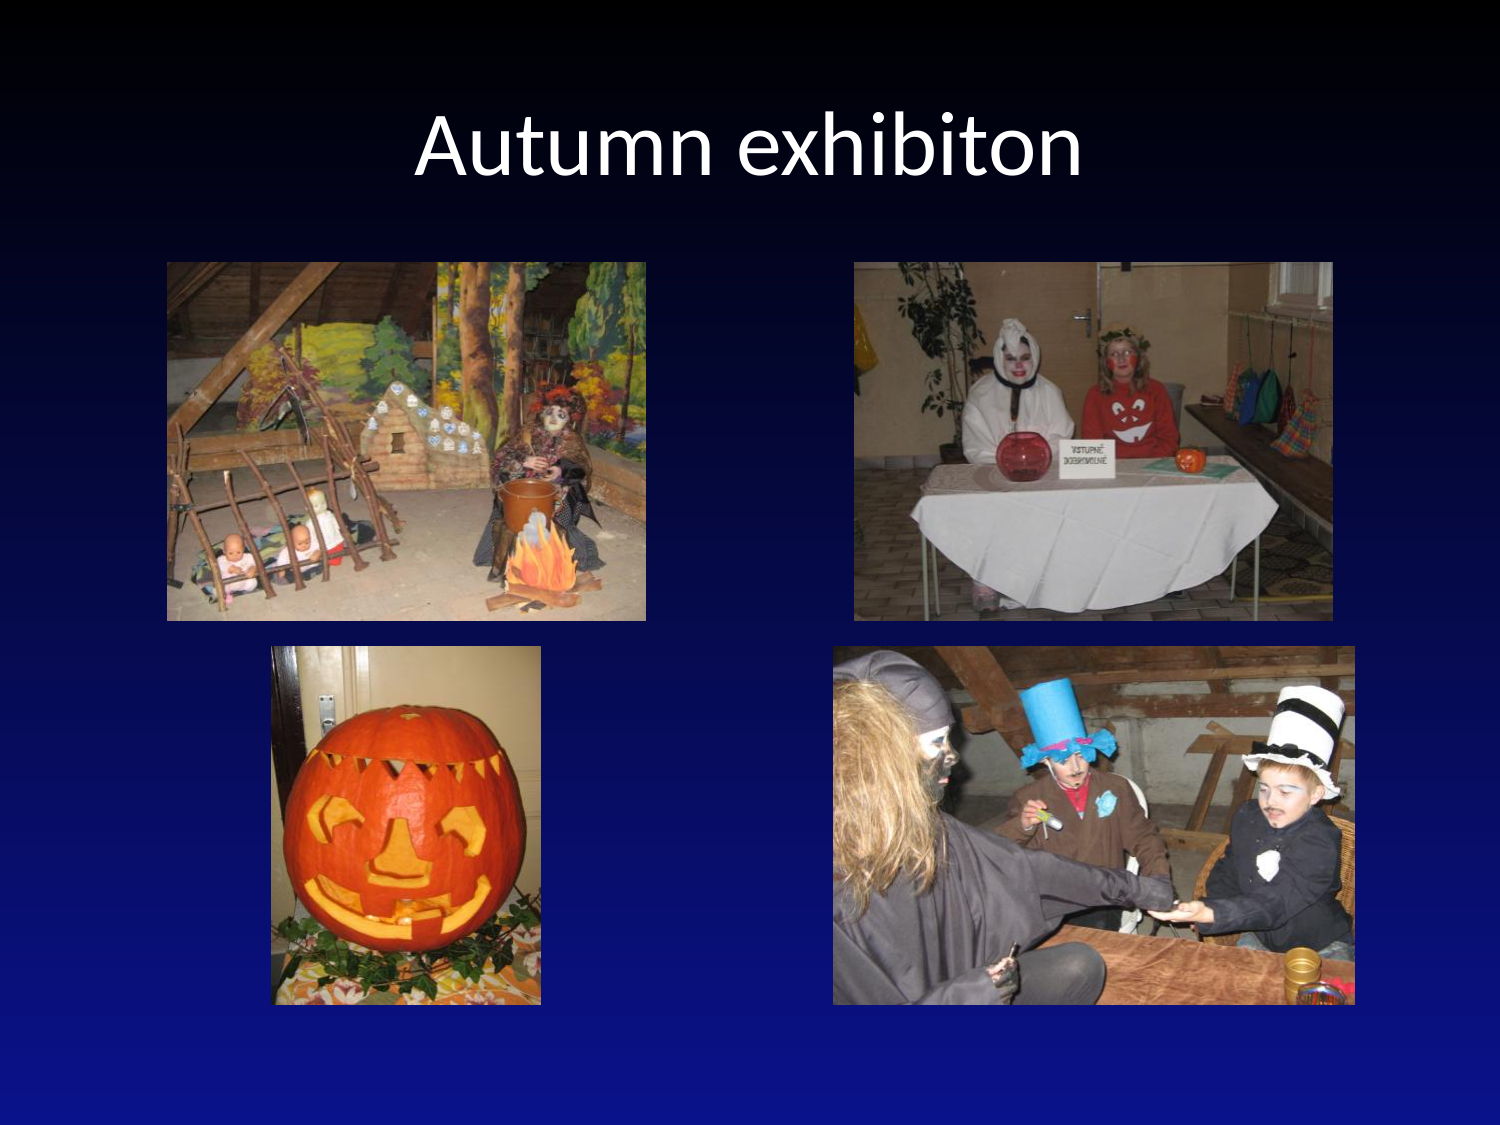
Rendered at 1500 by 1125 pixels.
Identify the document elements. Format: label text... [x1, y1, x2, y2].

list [166, 262, 646, 622]
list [854, 262, 1333, 622]
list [833, 645, 1355, 1006]
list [271, 645, 541, 1006]
title Autumn exhibiton [74, 44, 1426, 233]
